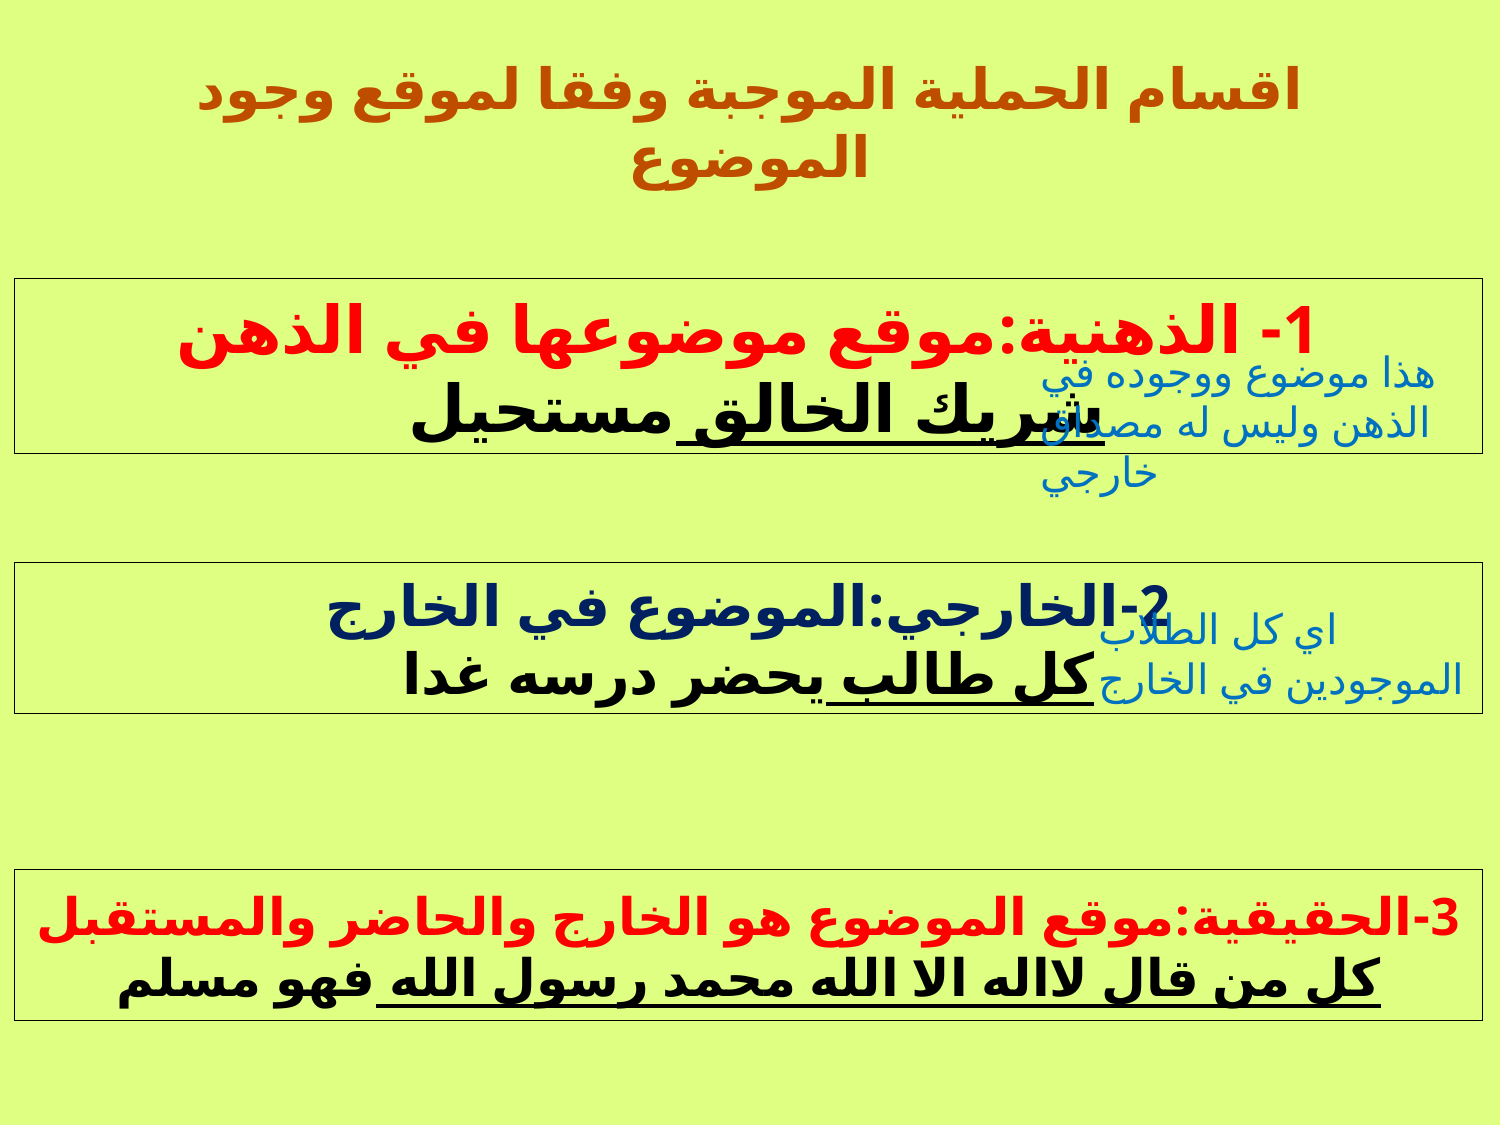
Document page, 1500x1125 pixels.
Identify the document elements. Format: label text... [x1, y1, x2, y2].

text_box 2-الخارجي:الموضوع في الخارج كل طالب يحضر درسه غدا [14, 562, 1483, 714]
text_box هذا موضوع ووجوده في الذهن وليس له مصداق خارجي [1025, 338, 1483, 503]
text_box اي كل الطلاب الموجودين في الخارج [1083, 595, 1483, 711]
text_box 3-الحقيقية:موقع الموضوع هو الخارج والحاضر والمستقبل كل من قال لااله الا الله محمد رسول الله فهو مسلم [14, 869, 1483, 1021]
title اقسام الحملية الموجبة وفقا لموقع وجود الموضوع [75, 45, 1425, 197]
text_box 1- الذهنية:موقع موضوعها في الذهن شريك الخالق مستحيل [14, 278, 1483, 454]
